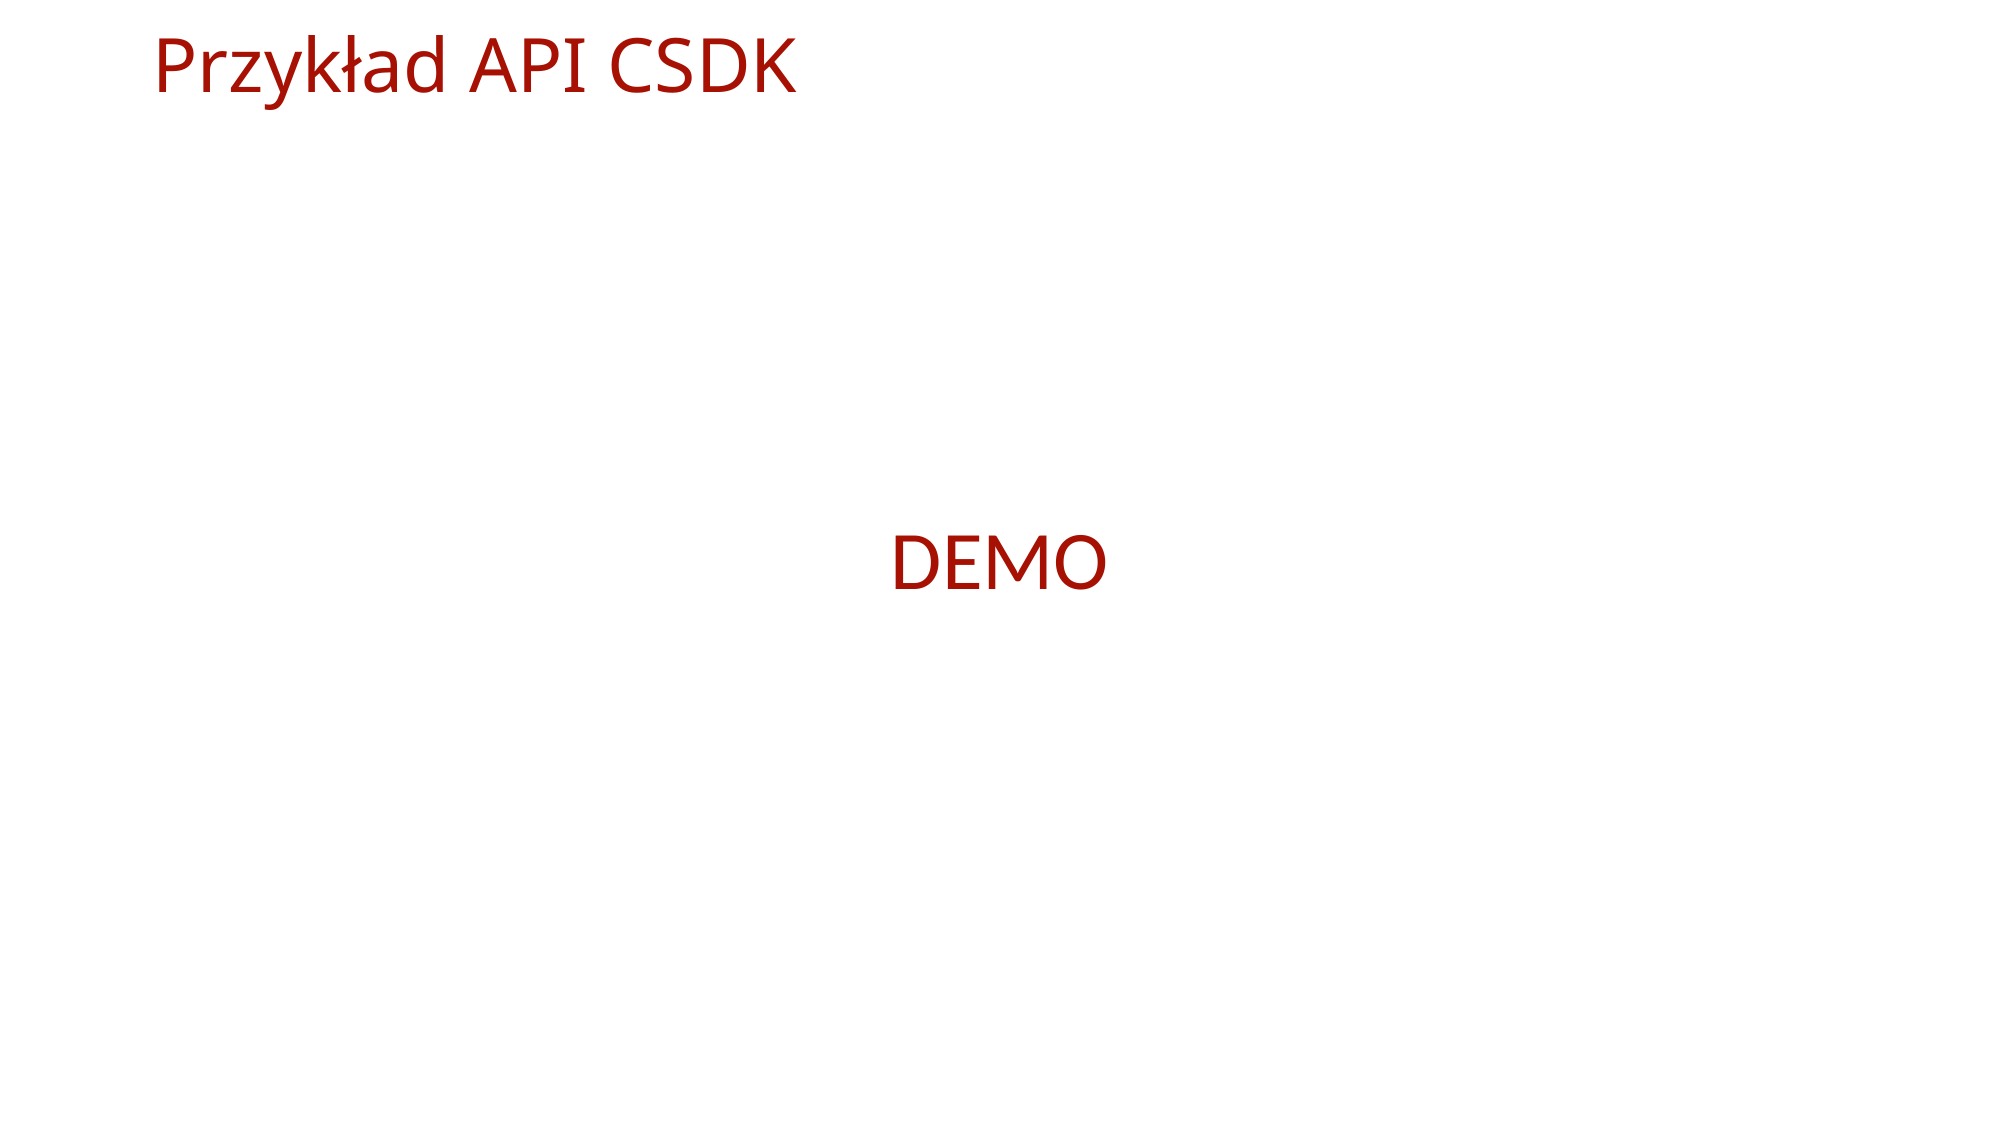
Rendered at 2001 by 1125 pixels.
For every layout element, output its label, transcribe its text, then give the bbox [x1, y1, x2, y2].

title Przykład API CSDK [137, 3, 1863, 135]
list DEMO [137, 205, 1863, 920]
